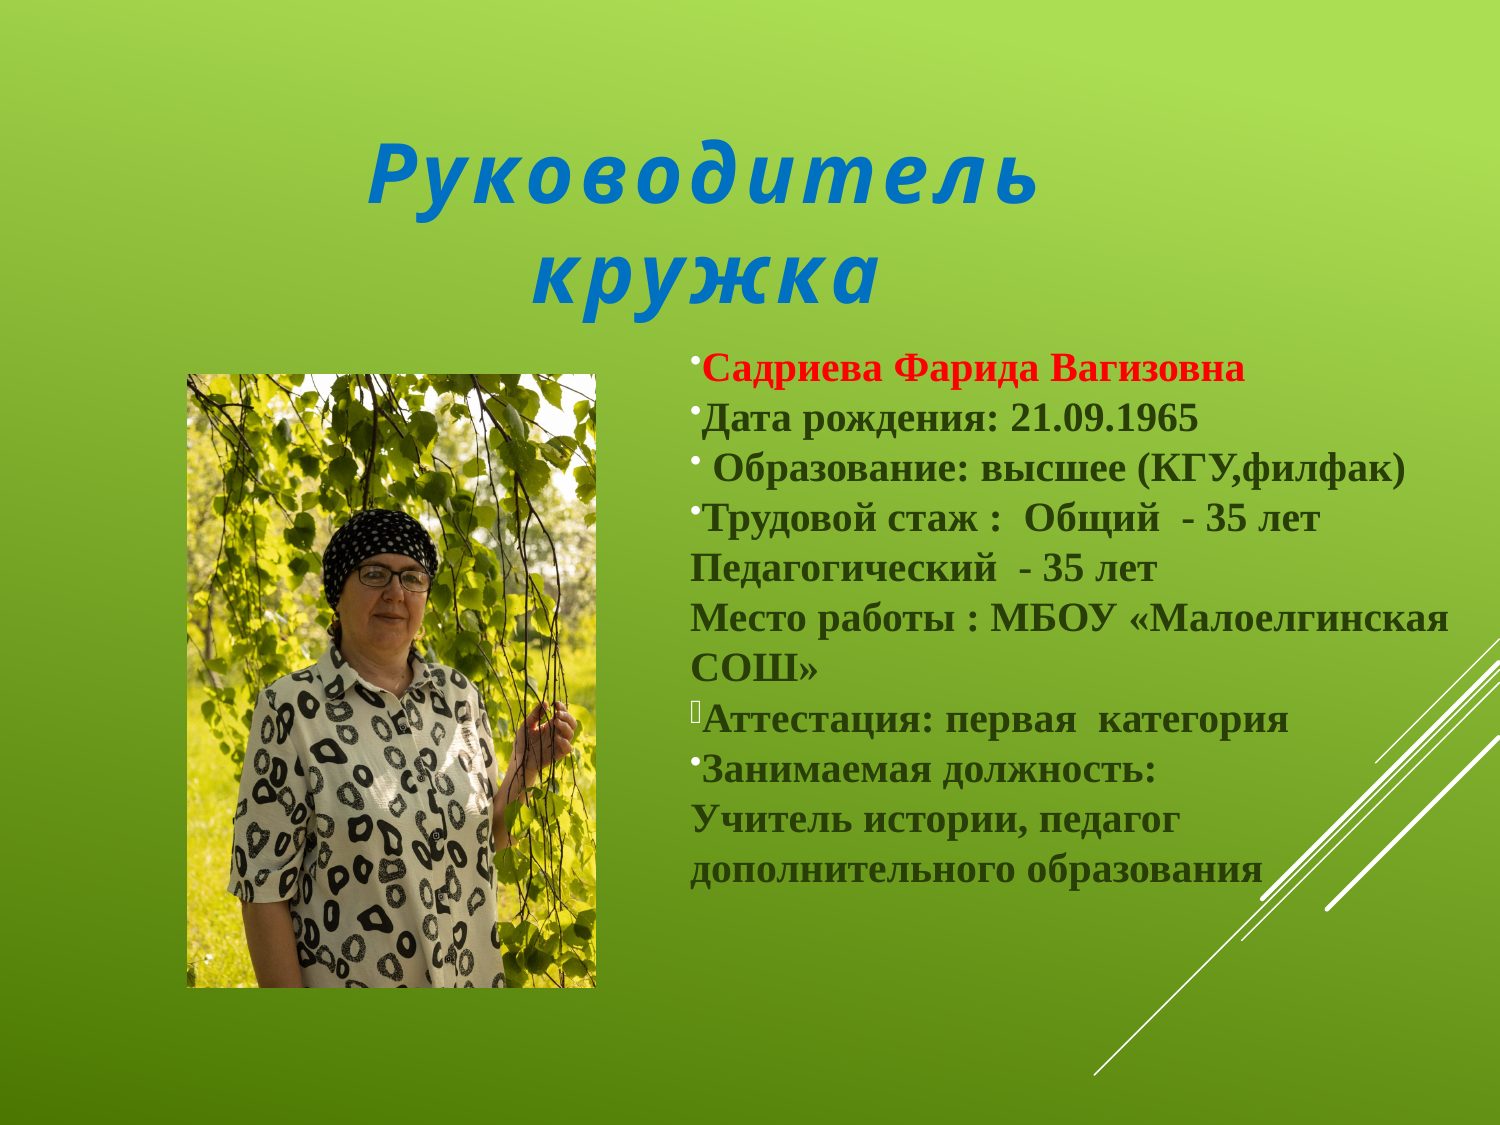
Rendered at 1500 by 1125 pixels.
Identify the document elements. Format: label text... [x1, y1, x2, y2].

picture [187, 374, 596, 988]
text_box Руководитель кружка [200, 112, 1213, 328]
list Садриева Фарида Вагизовна Дата рождения: 21.09.1965 Образование: высшее (КГУ,филфак) Трудовой стаж : Общий - 35 лет Педагогический - 35 лет Место работы : МБОУ «Малоелгинская СОШ» Аттестация: первая категория Занимаемая должность: Учитель истории, педагог дополнительного образования [675, 287, 1475, 1002]
